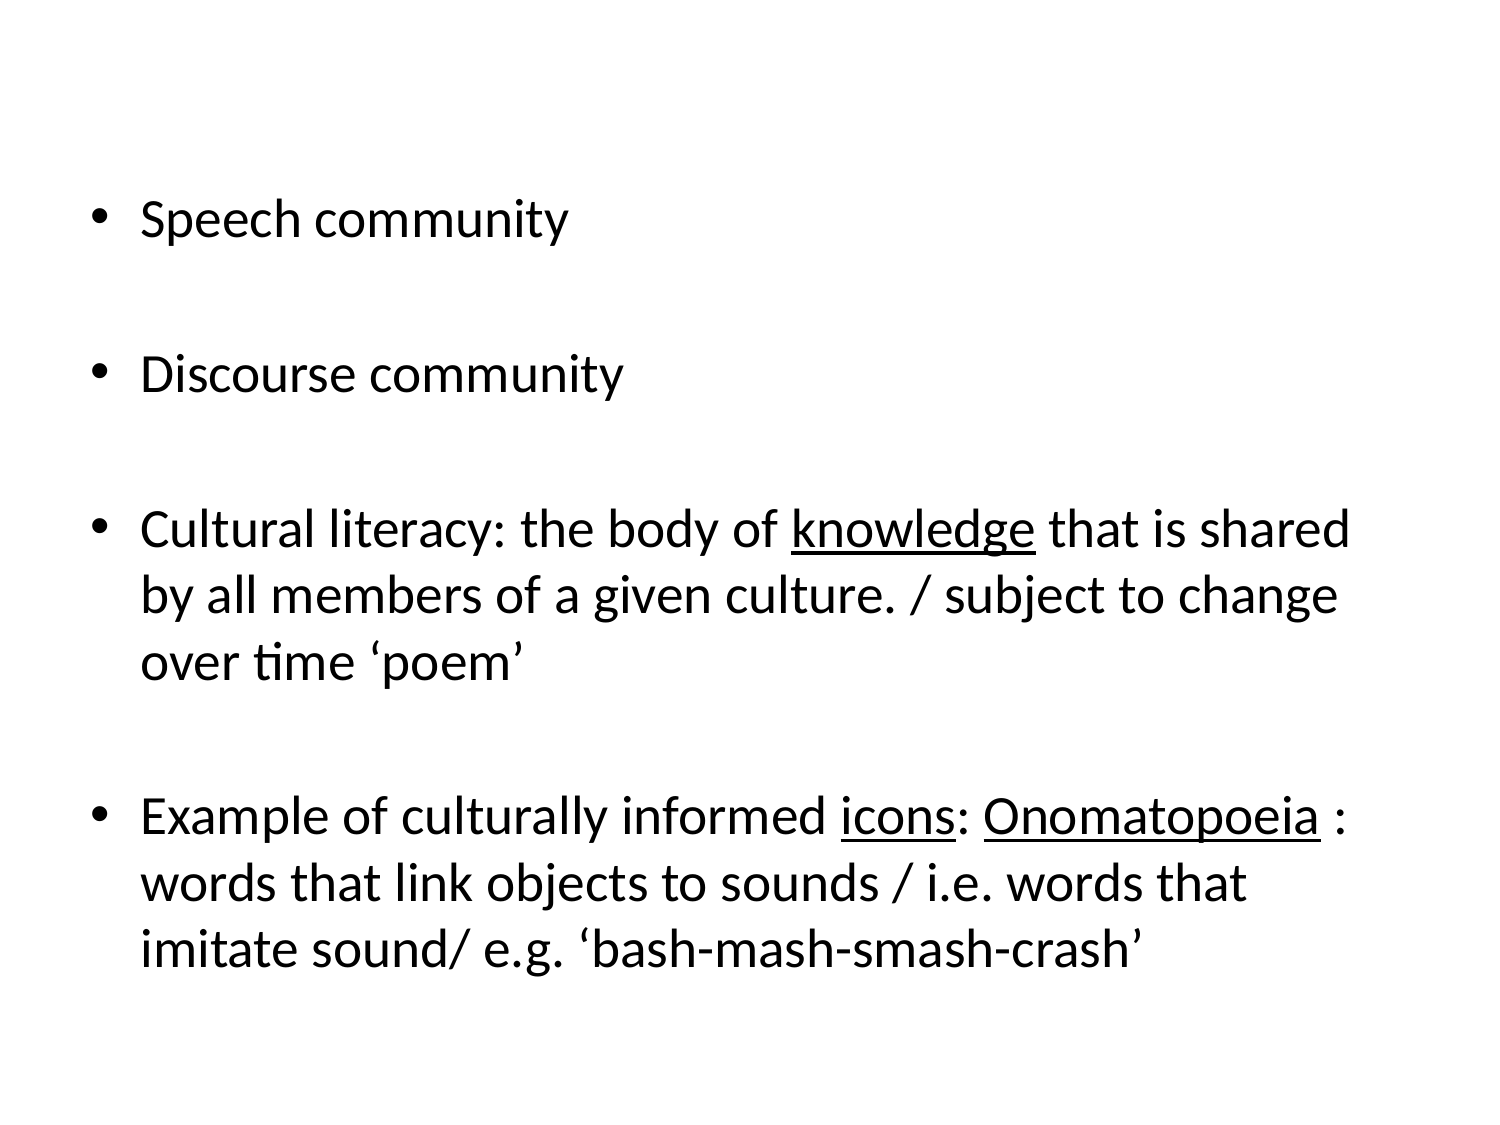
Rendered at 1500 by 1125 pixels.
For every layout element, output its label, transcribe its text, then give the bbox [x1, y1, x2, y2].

list Speech community Discourse community Cultural literacy: the body of knowledge that is shared by all members of a given culture. / subject to change over time ‘poem’ Example of culturally informed icons: Onomatopoeia : words that link objects to sounds / i.e. words that imitate sound/ e.g. ‘bash-mash-smash-crash’ [75, 174, 1425, 1005]
